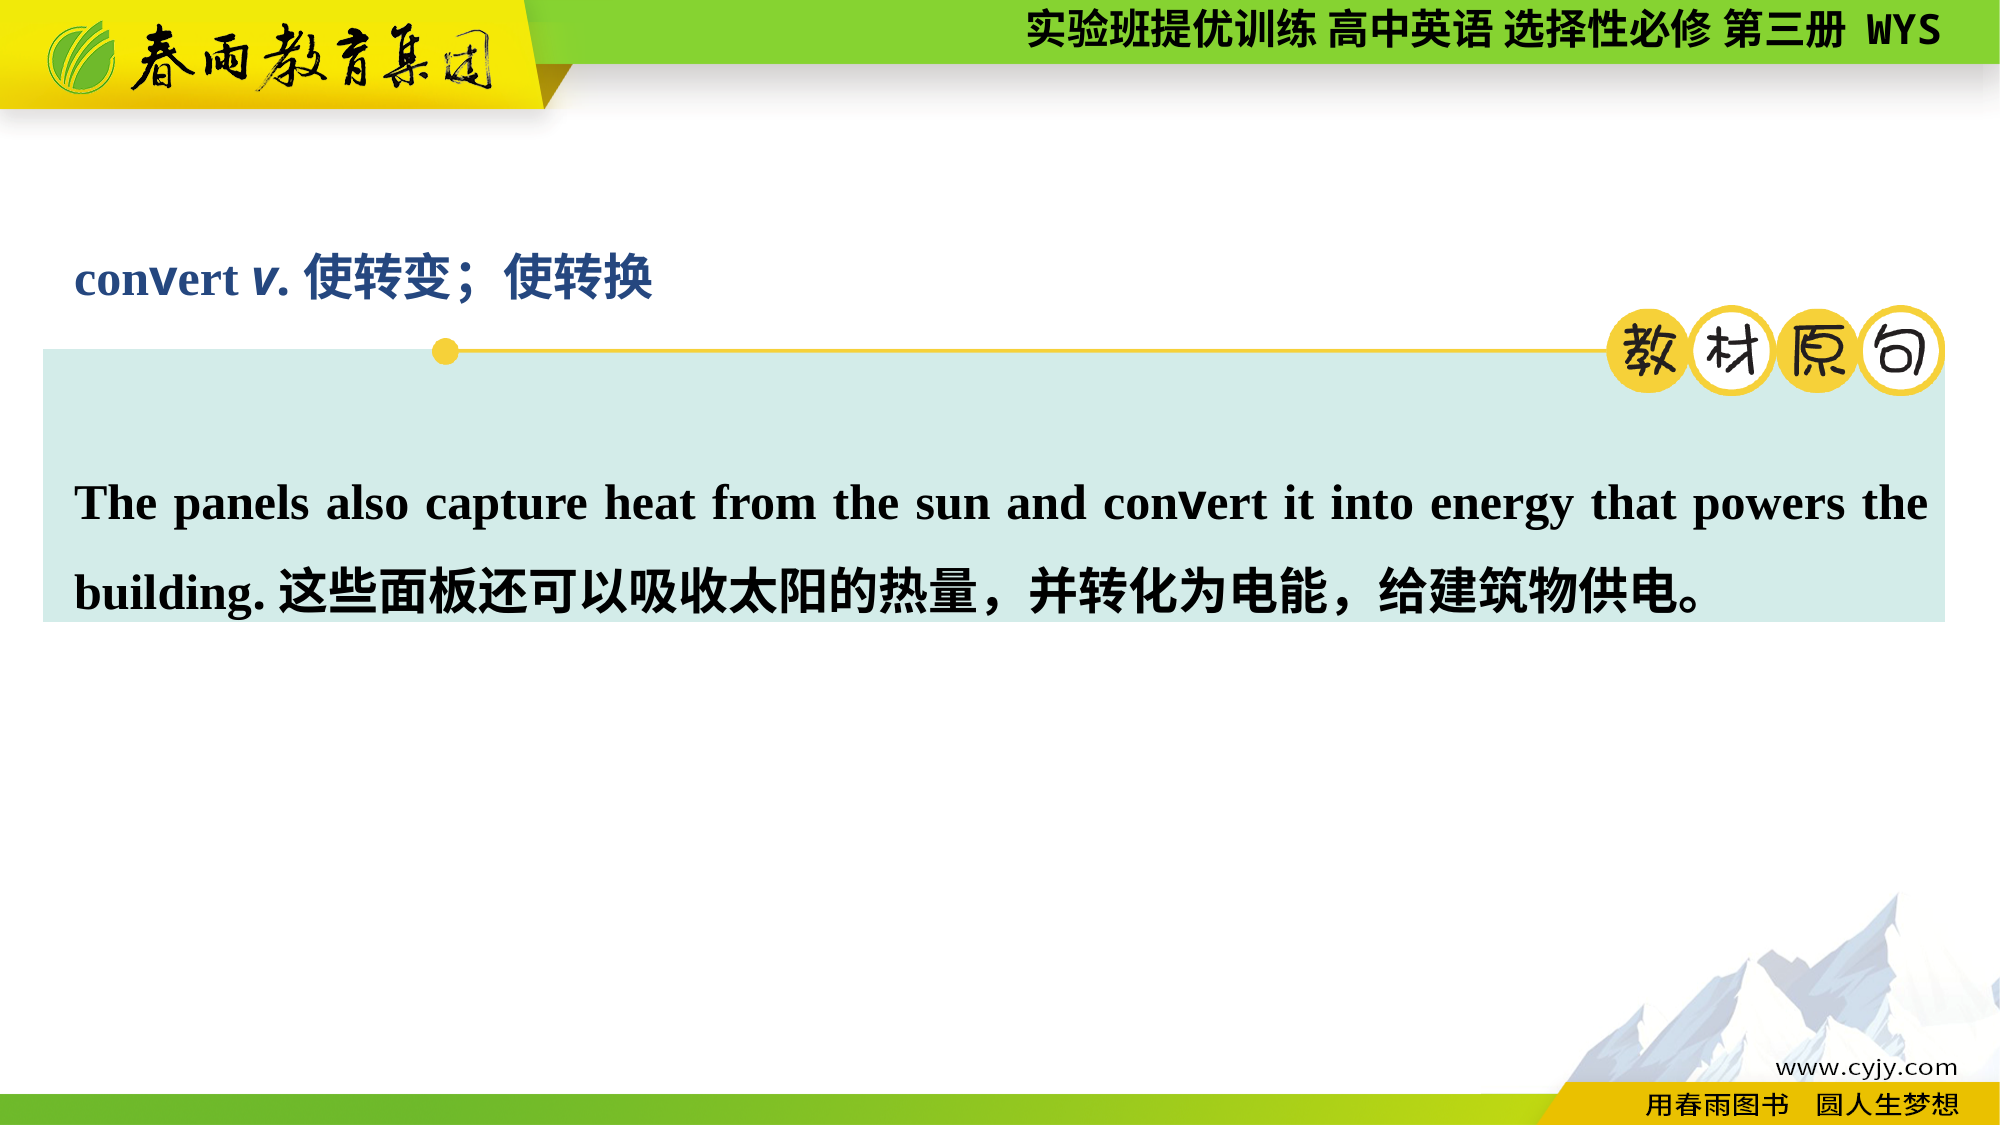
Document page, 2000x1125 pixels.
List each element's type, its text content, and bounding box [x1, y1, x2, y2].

picture [0, 0, 2000, 1125]
list convert v.使转变；使转换 [59, 207, 1944, 305]
